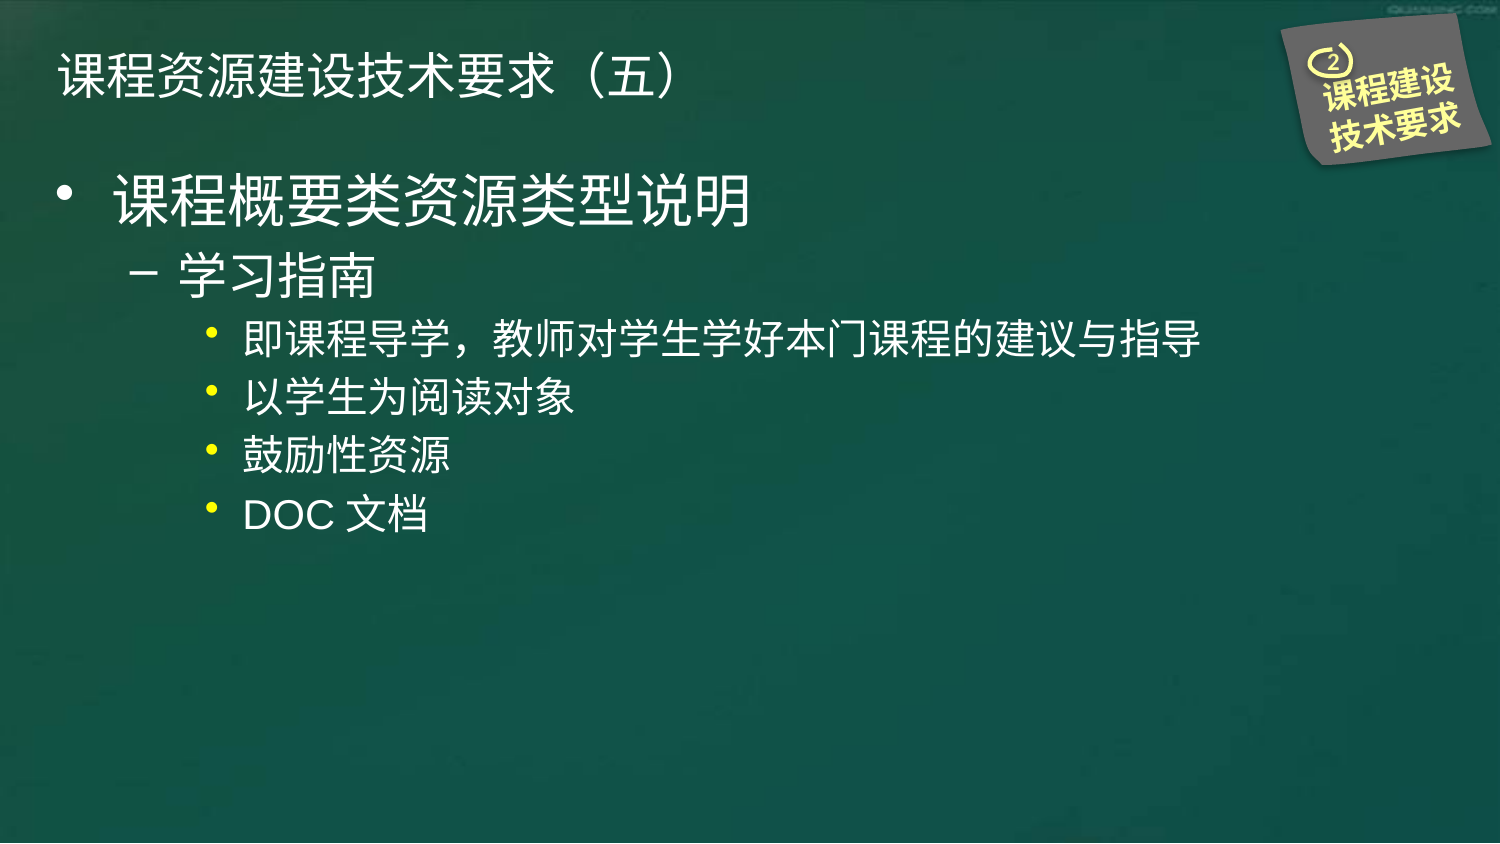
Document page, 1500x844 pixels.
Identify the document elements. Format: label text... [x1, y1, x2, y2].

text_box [1280, 12, 1492, 167]
title 课程资源建设技术要求（五） [41, 37, 957, 112]
list 课程概要类资源类型说明 学习指南 即课程导学，教师对学生学好本门课程的建议与指导 以学生为阅读对象 鼓励性资源 DOC文档 [40, 156, 1341, 752]
picture [0, 0, 1500, 843]
